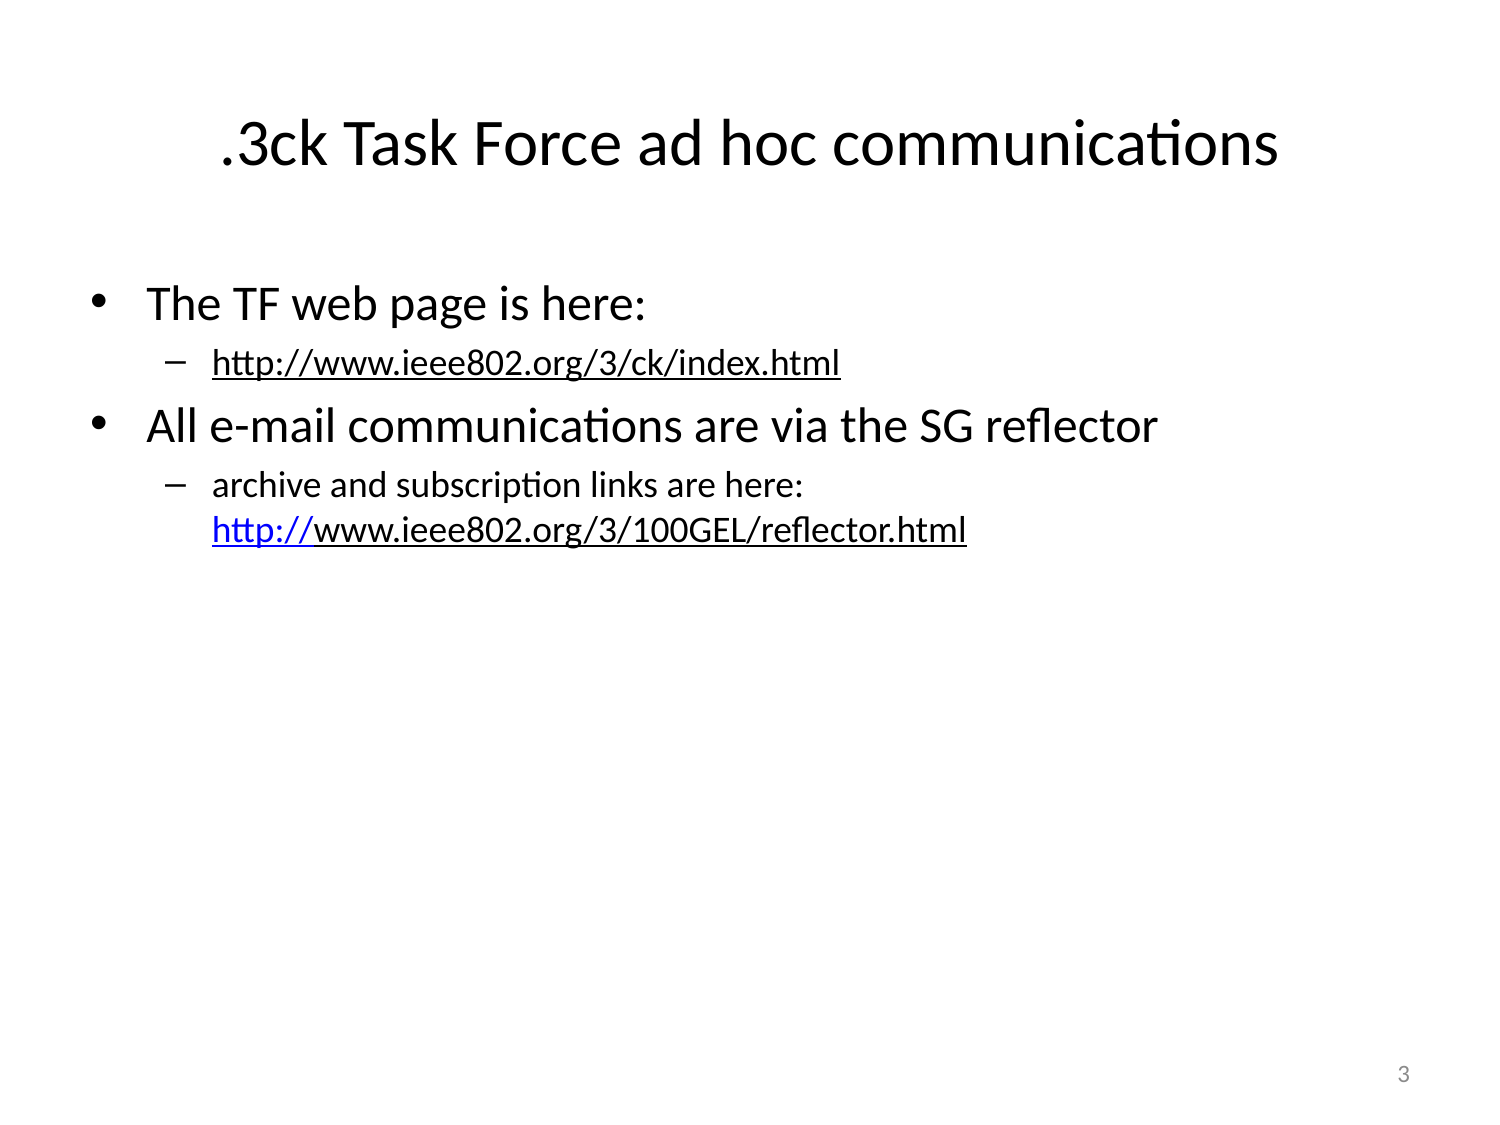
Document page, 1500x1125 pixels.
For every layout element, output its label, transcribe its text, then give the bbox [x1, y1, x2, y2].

list The TF web page is here: http://www.ieee802.org/3/ck/index.html All e-mail communications are via the SG reflector archive and subscription links are here: http://www.ieee802.org/3/100GEL/reflector.html [75, 262, 1425, 1005]
slide_number 3 [1074, 1042, 1425, 1103]
title .3ck Task Force ad hoc communications [75, 45, 1425, 233]
